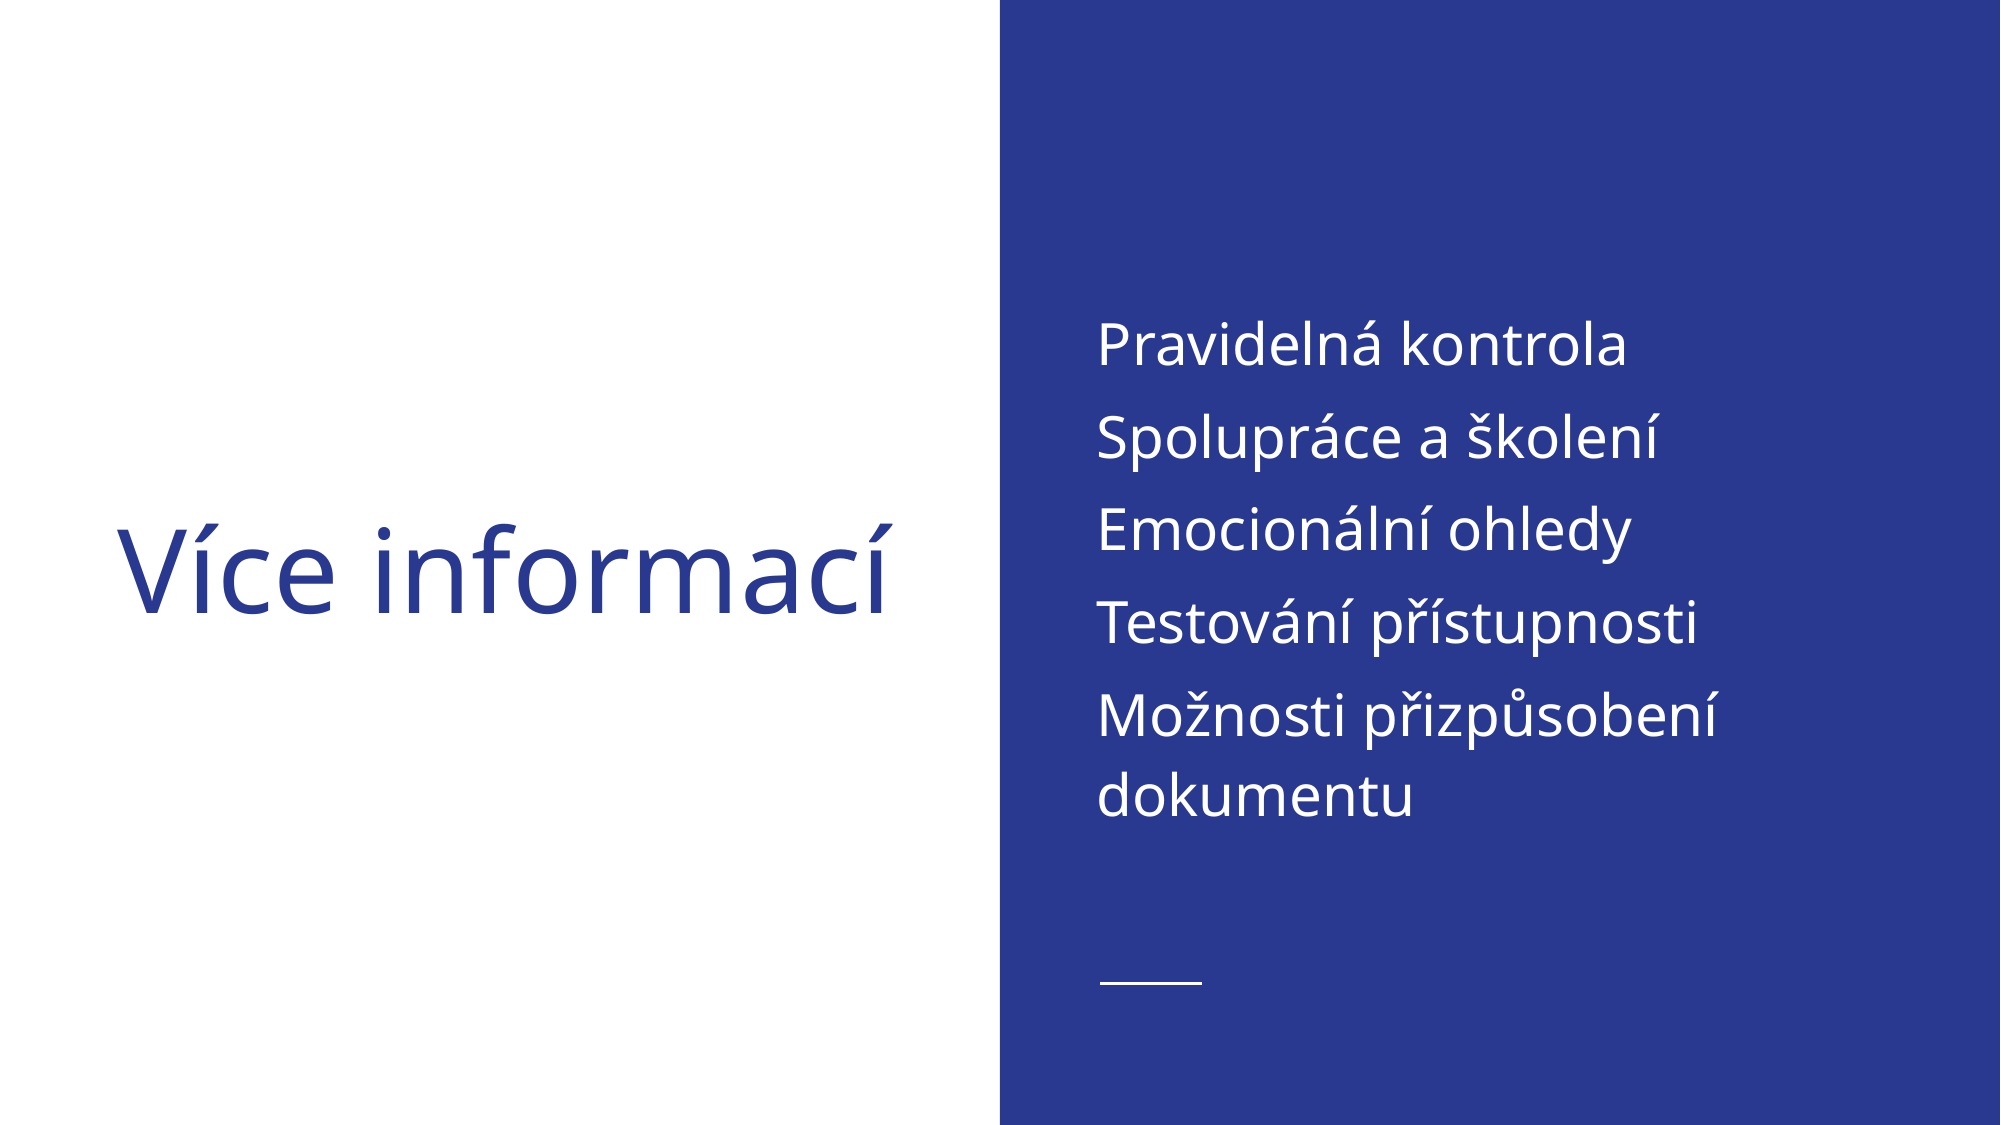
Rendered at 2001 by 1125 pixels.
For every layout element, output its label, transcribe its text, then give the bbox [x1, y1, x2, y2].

list Pravidelná kontrola Spolupráce a školení Emocionální ohledy Testování přístupnosti Možnosti přizpůsobení dokumentu [1081, 158, 1922, 967]
title Více informací [62, 480, 948, 645]
